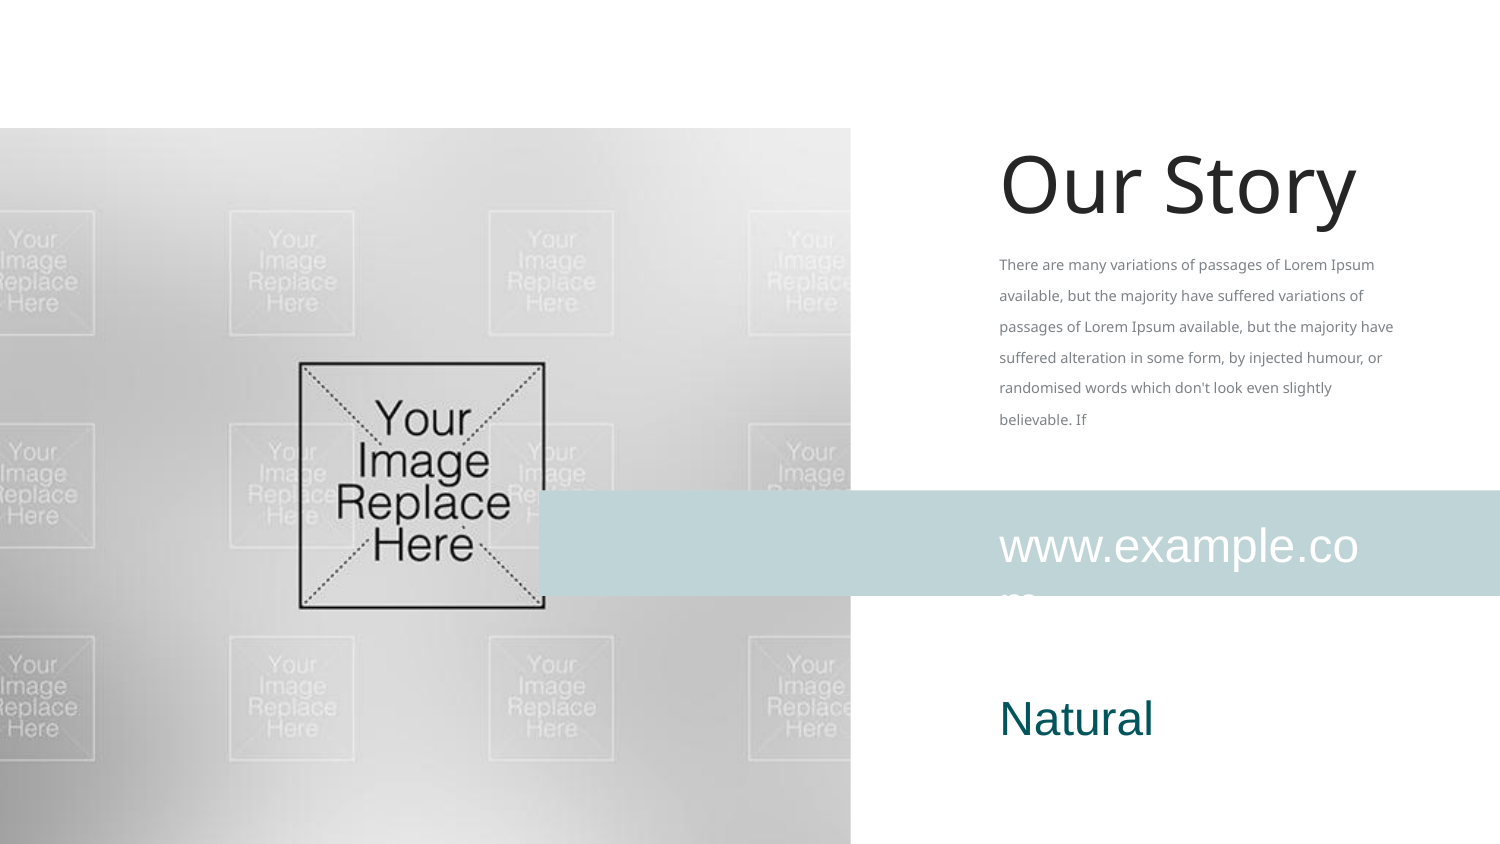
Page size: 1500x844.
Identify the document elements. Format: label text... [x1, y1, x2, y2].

text_box [856, 490, 1500, 596]
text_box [987, 128, 1407, 418]
text_box www.example.com [988, 509, 1375, 578]
text_box Natural [988, 681, 1175, 750]
picture [0, 128, 852, 844]
